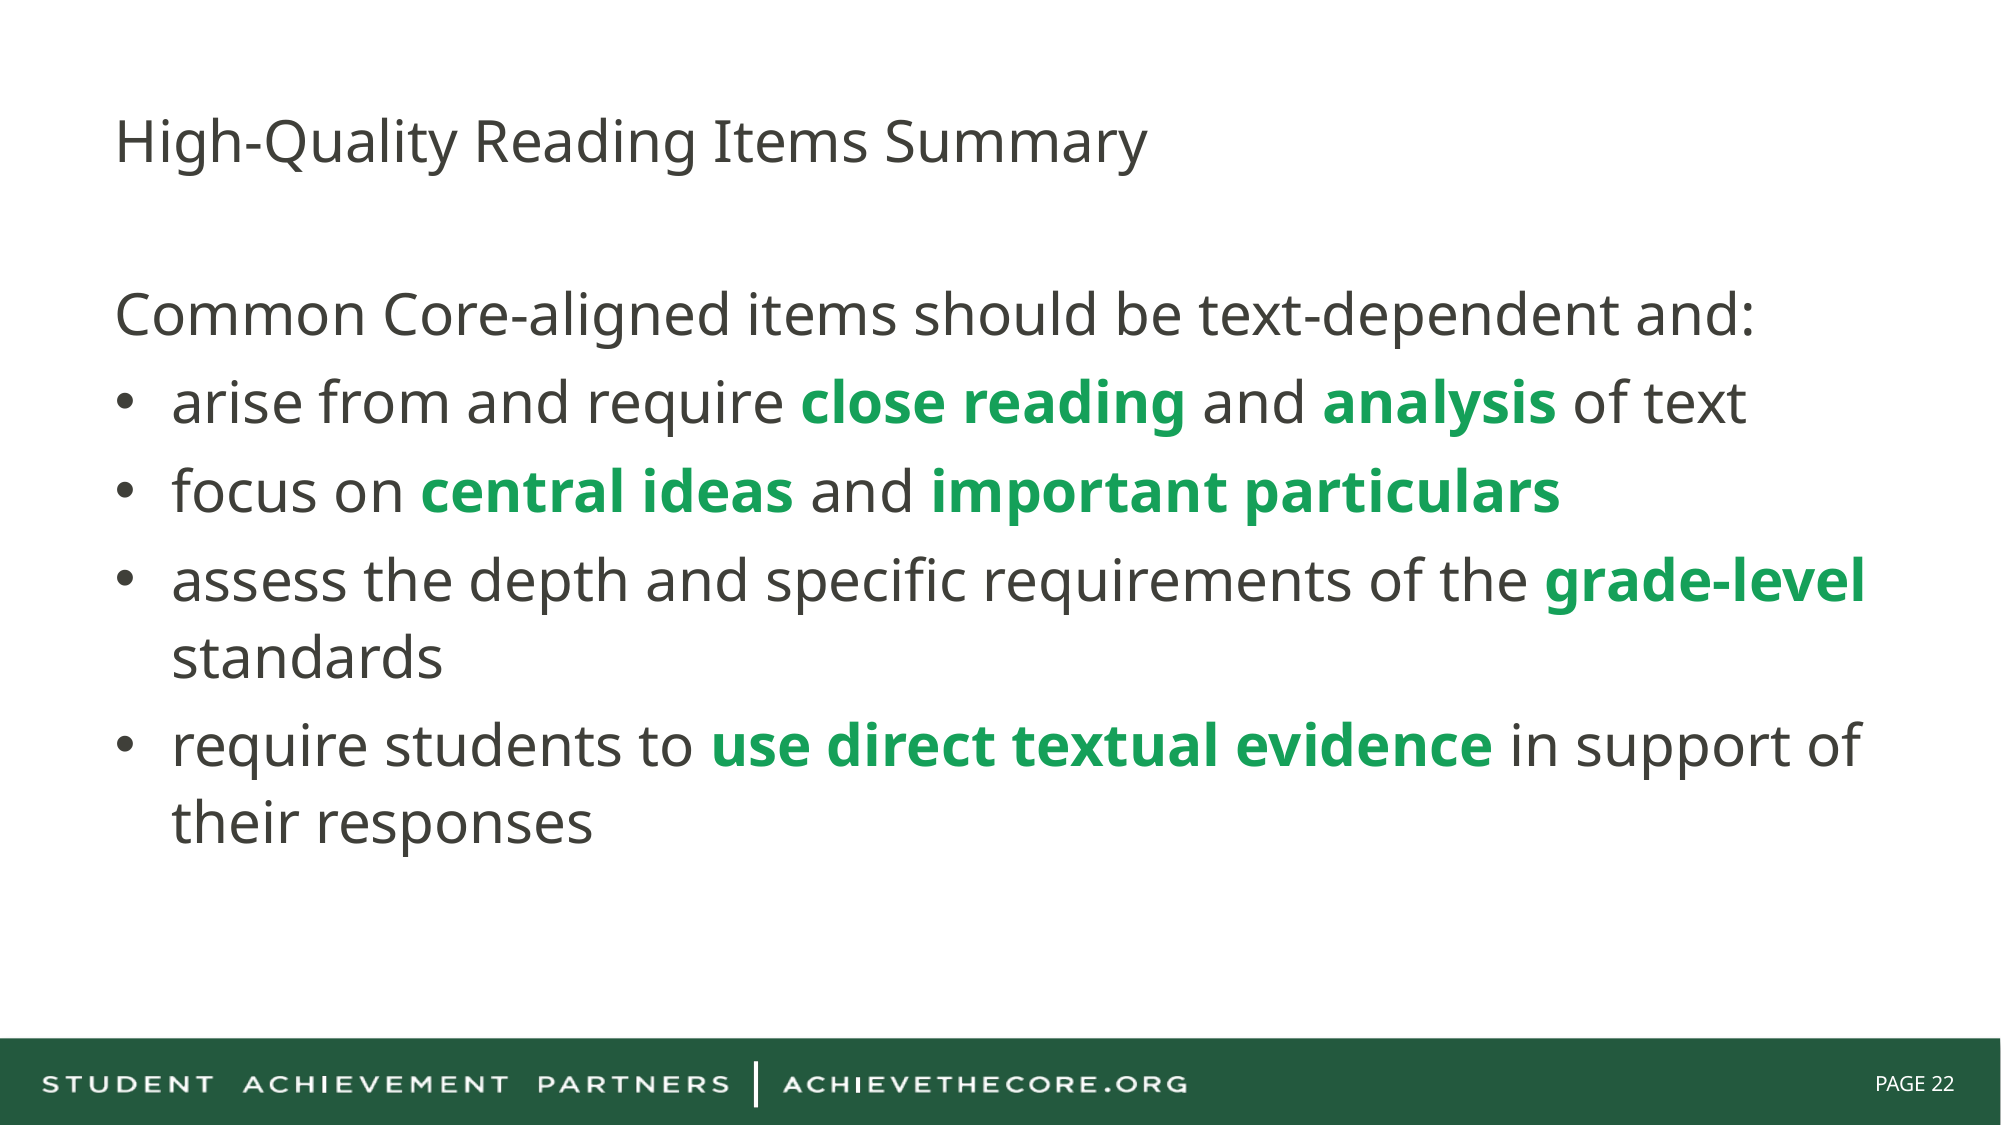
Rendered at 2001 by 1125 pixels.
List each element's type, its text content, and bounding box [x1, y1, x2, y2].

list Common Core-aligned items should be text-dependent and: arise from and require close reading and analysis of text focus on central ideas and important particulars assess the depth and specific requirements of the grade-level standards require students to use direct textual evidence in support of their responses [99, 262, 1900, 1005]
title High-Quality Reading Items Summary [99, 45, 1900, 233]
